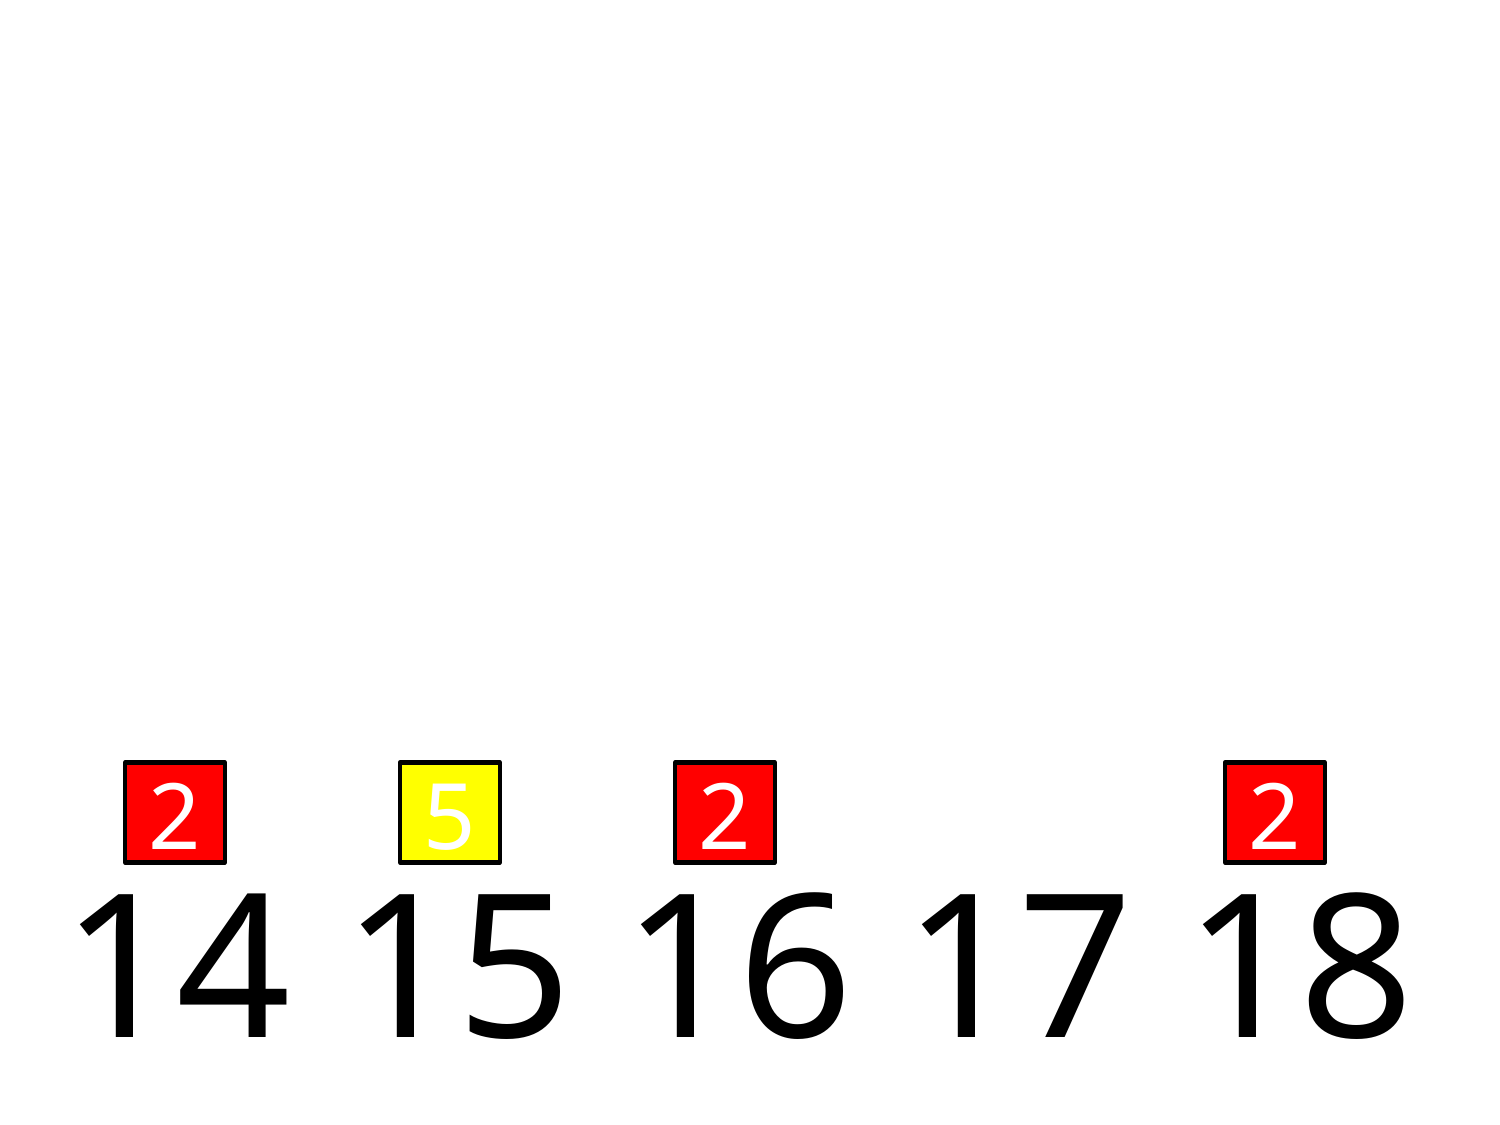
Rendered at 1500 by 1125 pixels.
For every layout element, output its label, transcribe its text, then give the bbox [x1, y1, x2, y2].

text_box 14 15 16 17 18 [0, 829, 1500, 1085]
text_box 2 [123, 760, 227, 865]
text_box 5 [398, 760, 502, 865]
text_box 2 [1223, 760, 1327, 865]
text_box 2 [673, 760, 777, 865]
